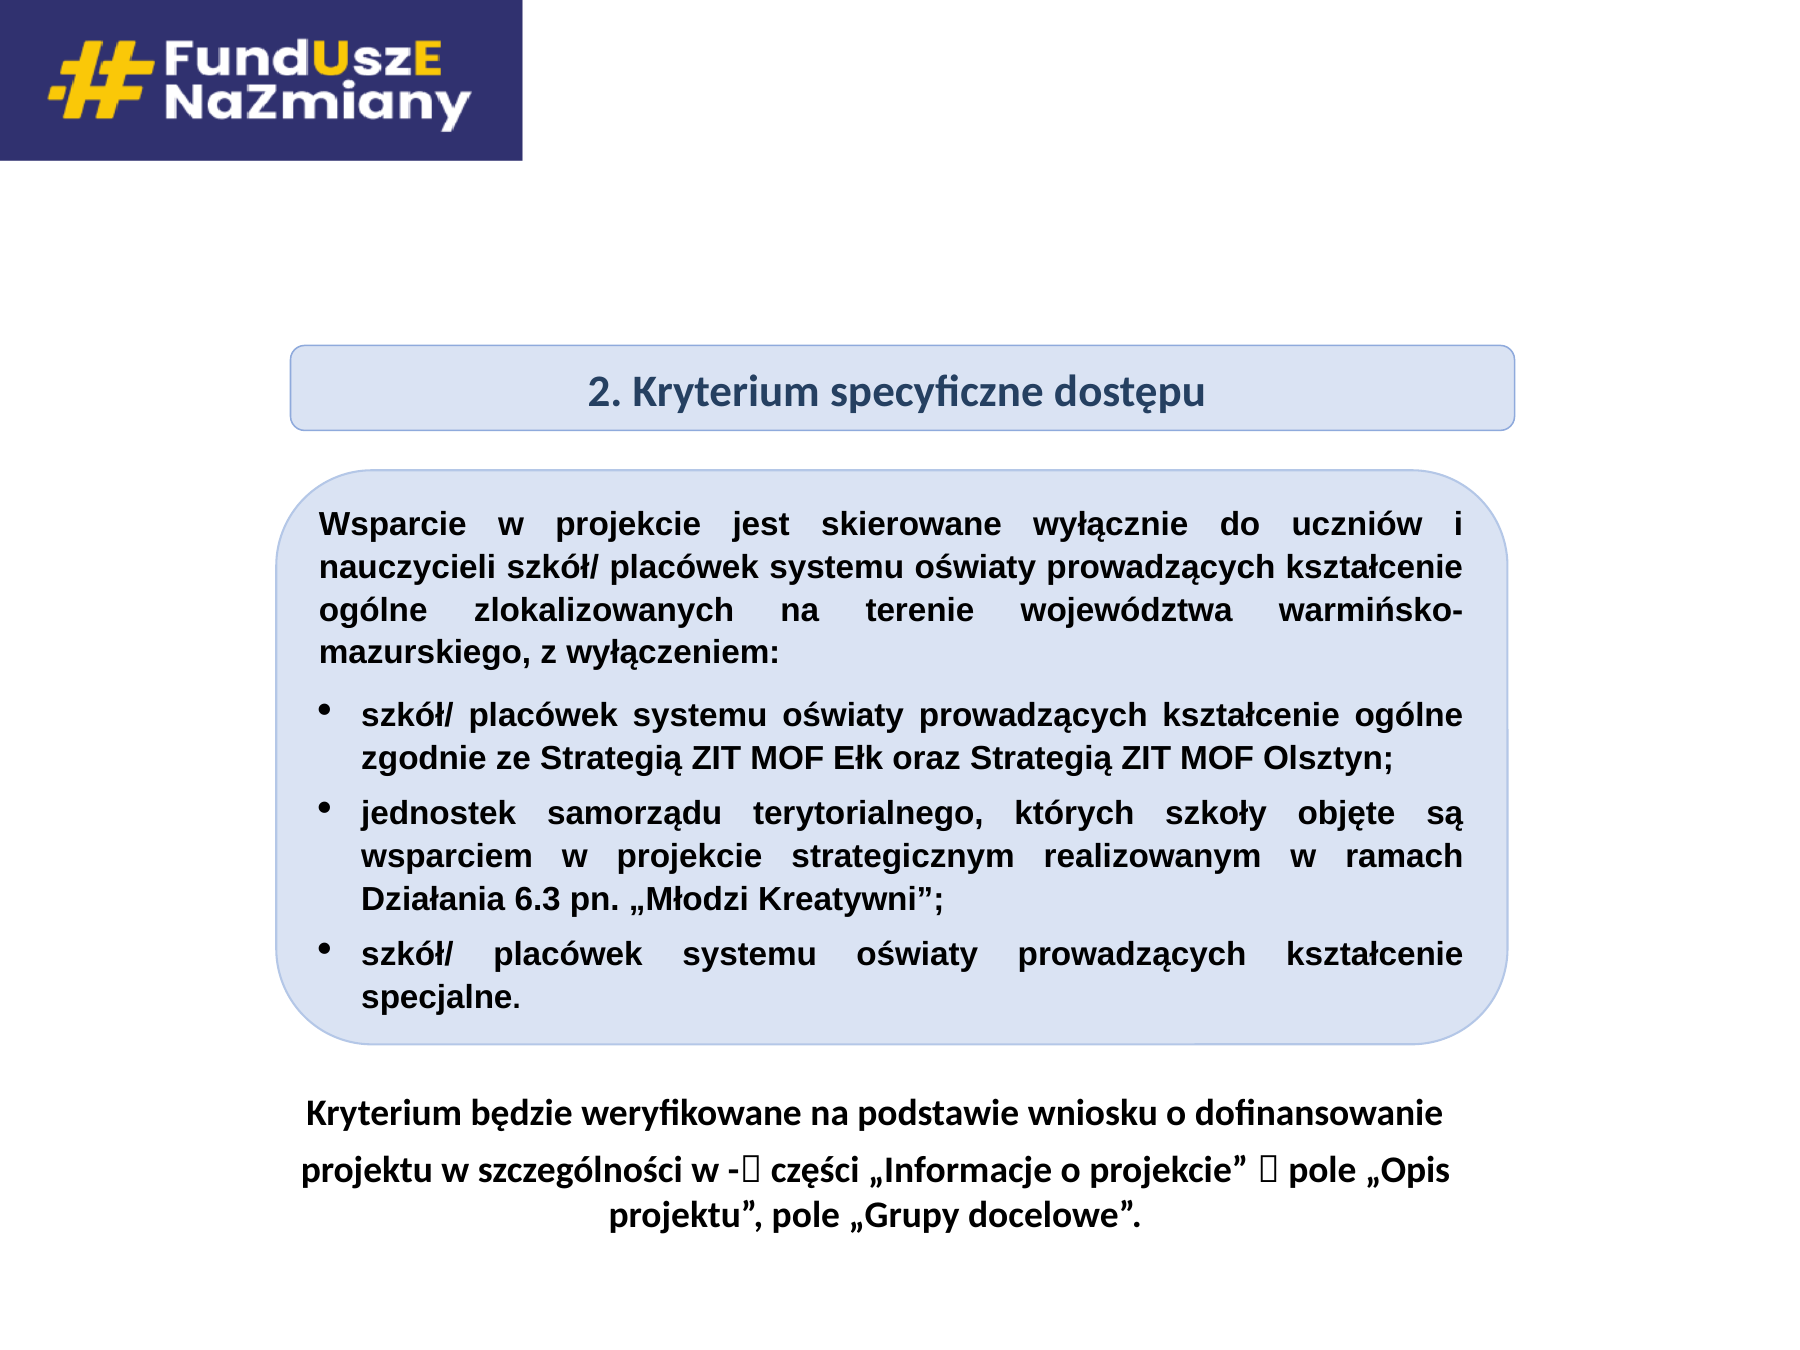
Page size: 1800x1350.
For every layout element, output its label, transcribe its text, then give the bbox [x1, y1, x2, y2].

table_header Kryterium będzie weryfikowane na podstawie wniosku o dofinansowanie projektu w szczególności w - części „Informacje o projekcie”  pole „Opis projektu”, pole „Grupy docelowe”. [245, 1092, 1507, 1252]
text_box Wsparcie w projekcie jest skierowane wyłącznie do uczniów i nauczycieli szkół/ placówek systemu oświaty prowadzących kształcenie ogólne zlokalizowanych na terenie województwa warmińsko-mazurskiego, z wyłączeniem: szkół/ placówek systemu oświaty prowadzących kształcenie ogólne zgodnie ze Strategią ZIT MOF Ełk oraz Strategią ZIT MOF Olsztyn; jednostek samorządu terytorialnego, których szkoły objęte są wsparciem w projekcie strategicznym realizowanym w ramach Działania 6.3 pn. „Młodzi Kreatywni”; szkół/ placówek systemu oświaty prowadzących kształcenie specjalne. [275, 469, 1509, 1046]
picture [0, 0, 527, 162]
text_box 2. Kryterium specyficzne dostępu [289, 344, 1516, 432]
